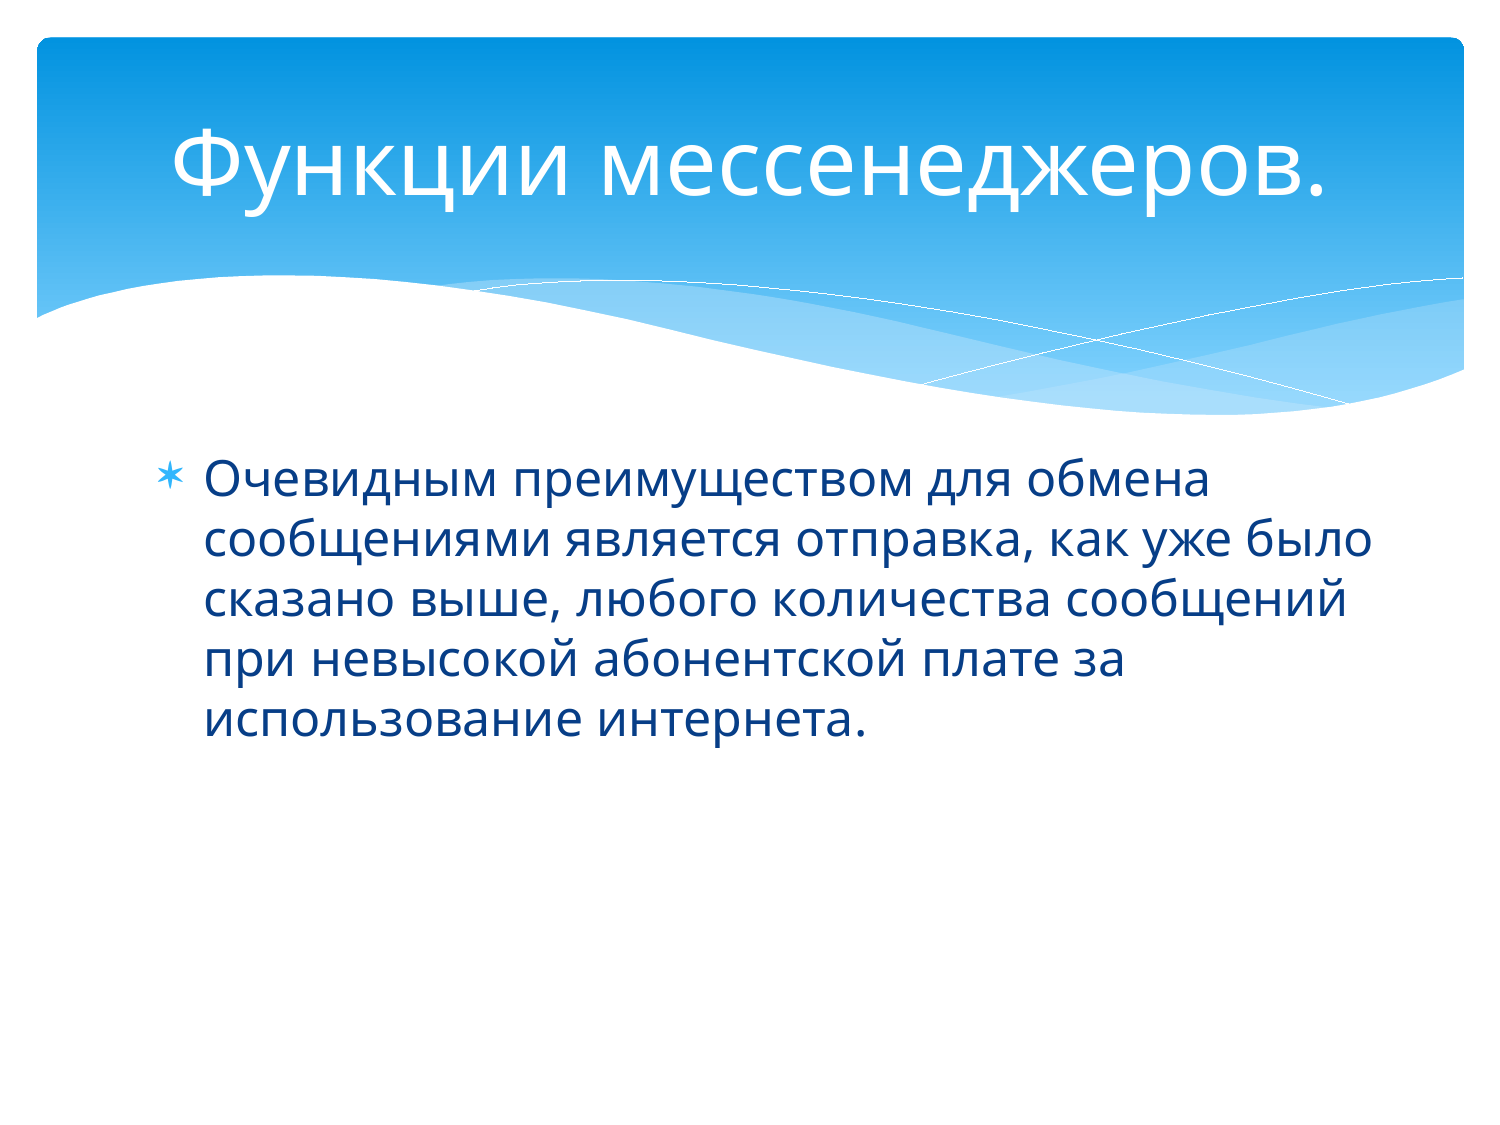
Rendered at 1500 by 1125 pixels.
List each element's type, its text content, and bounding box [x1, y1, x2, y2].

list Очевидным преимуществом для обмена сообщениями является отправка, как уже было сказано выше, любого количества сообщений при невысокой абонентской плате за использование интернета. [143, 438, 1400, 1005]
title Функции мессенеджеров. [75, 55, 1425, 261]
